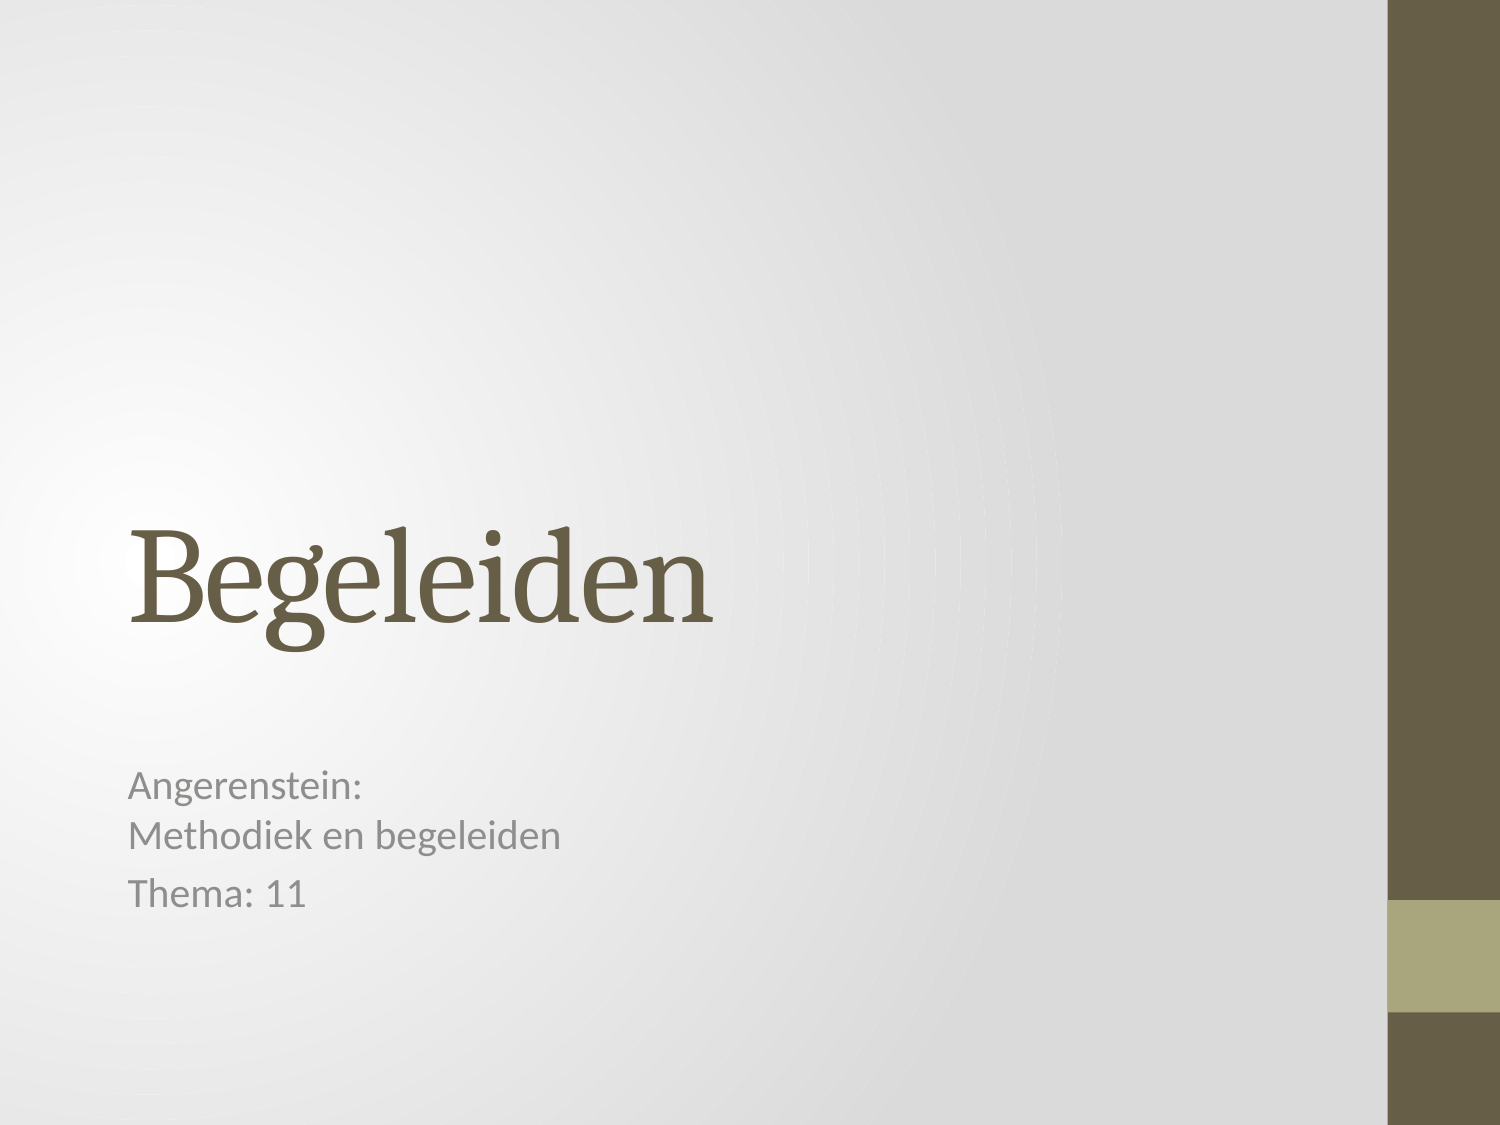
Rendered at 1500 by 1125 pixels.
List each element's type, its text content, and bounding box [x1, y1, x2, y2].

title Begeleiden [112, 312, 1350, 657]
subtitle Angerenstein: Methodiek en begeleiden Thema: 11 [112, 750, 1173, 925]
